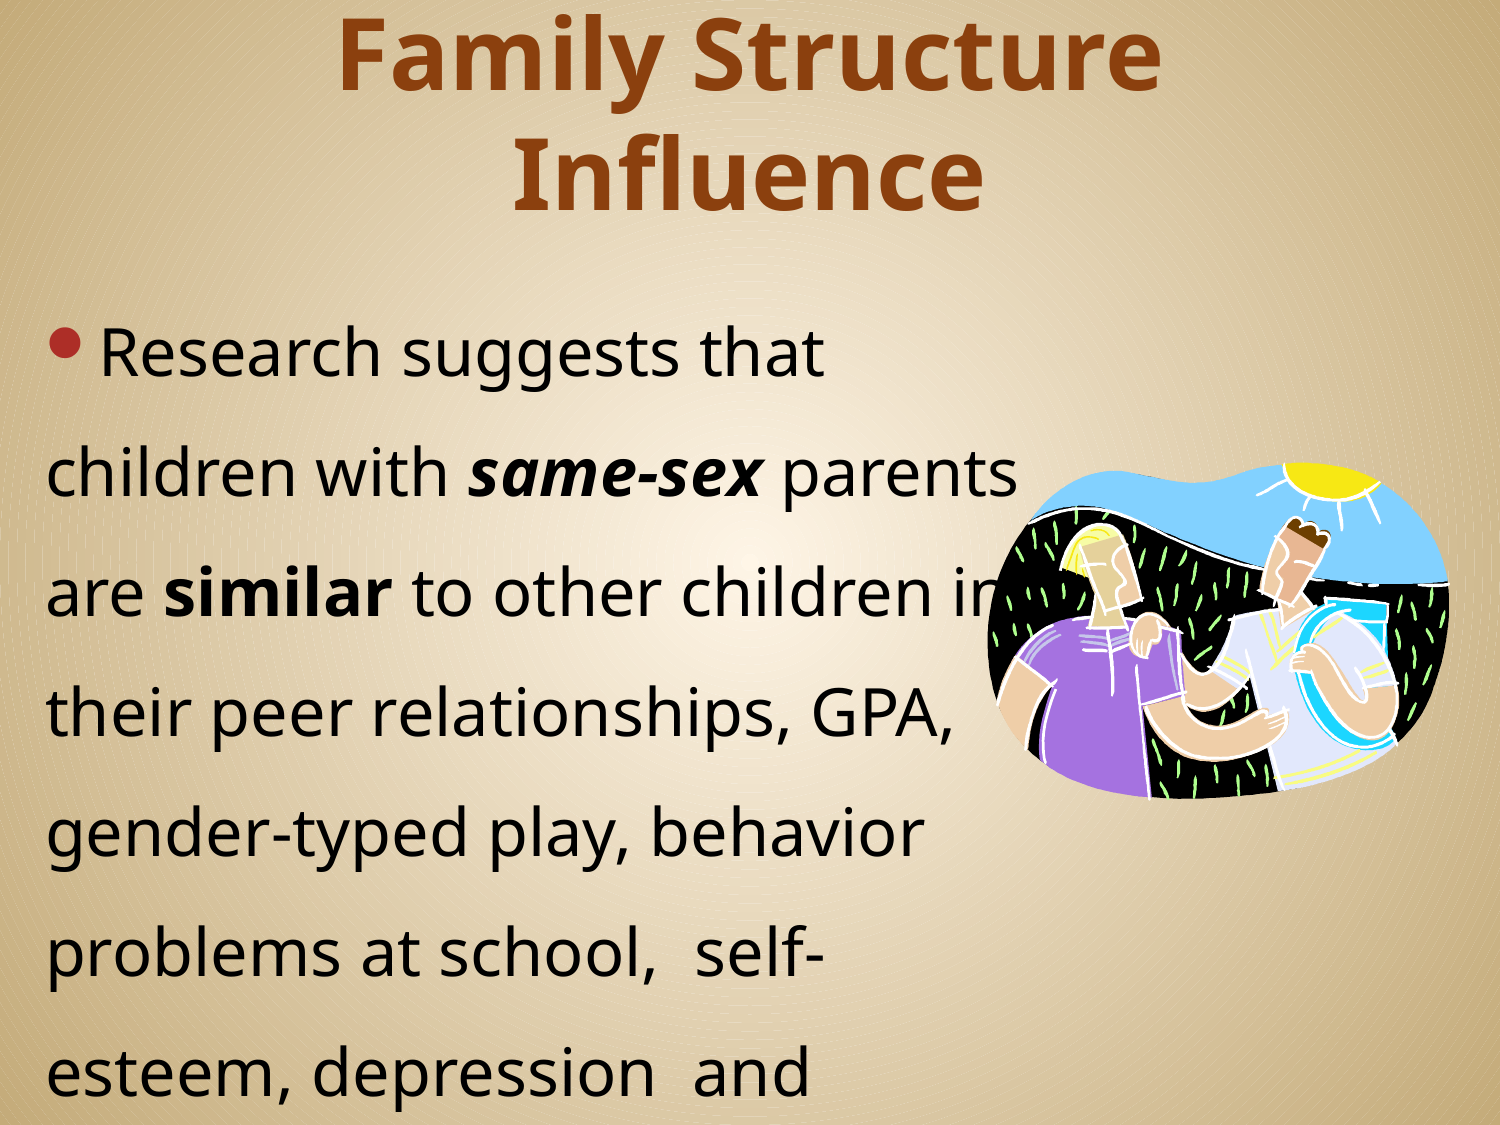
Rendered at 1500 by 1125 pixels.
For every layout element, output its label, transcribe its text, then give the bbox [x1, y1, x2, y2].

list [987, 462, 1451, 801]
list Research suggests that children with same-sex parents are similar to other children in their peer relationships, GPA, gender-typed play, behavior problems at school, self-esteem, depression and delinquency. [37, 262, 1038, 1075]
title Family Structure Influence [75, 50, 1425, 238]
